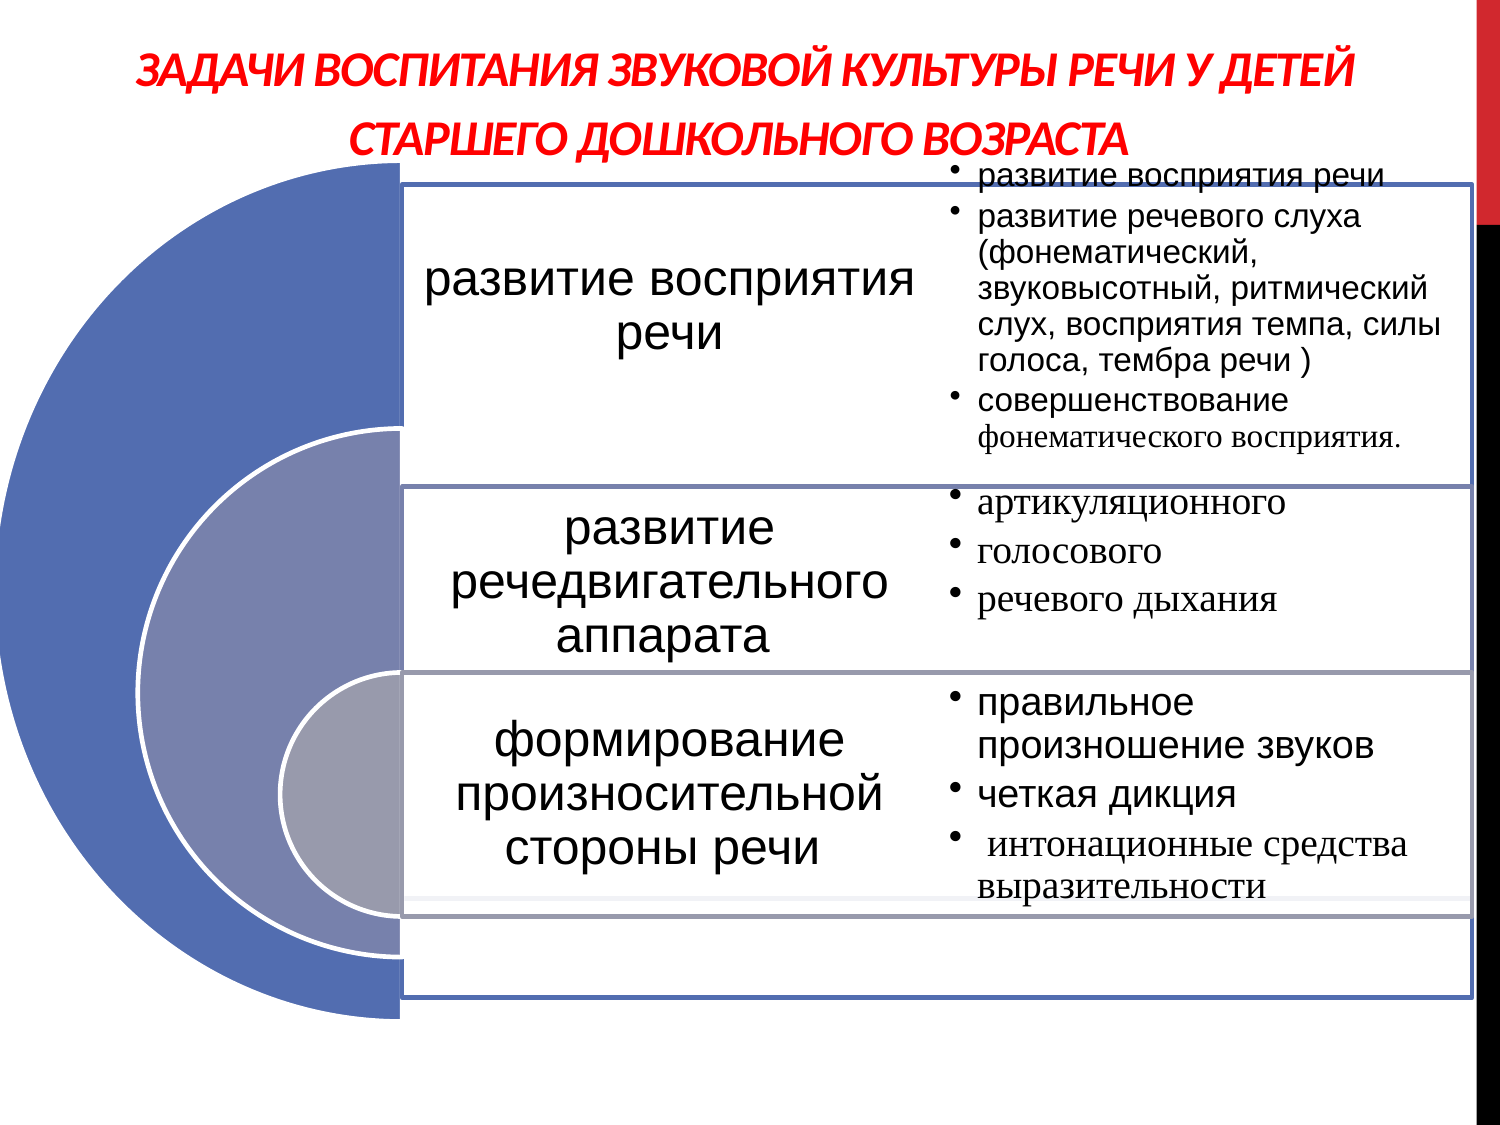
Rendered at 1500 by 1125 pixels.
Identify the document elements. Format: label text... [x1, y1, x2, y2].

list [0, 183, 1472, 999]
title Задачи воспитания звуковой культуры речи у детей старшего дошкольного возраста [76, 0, 1412, 173]
